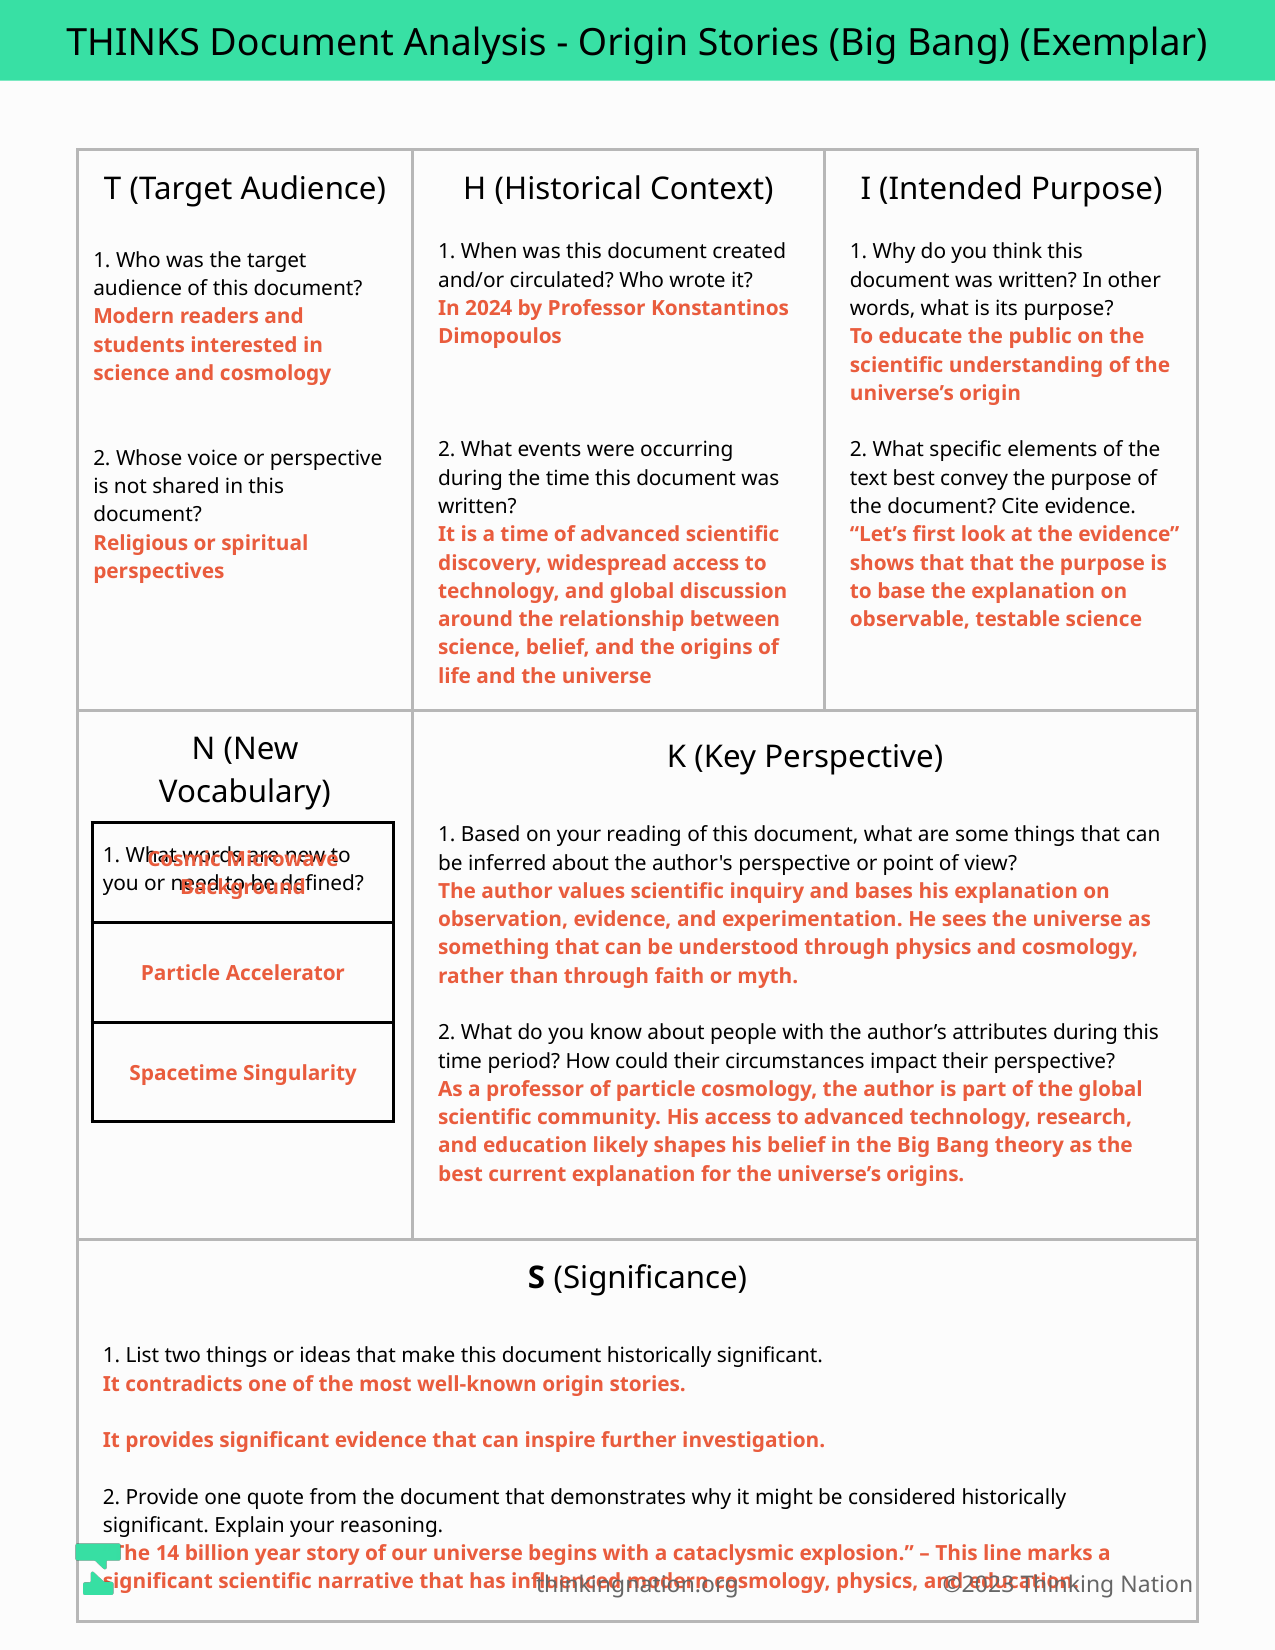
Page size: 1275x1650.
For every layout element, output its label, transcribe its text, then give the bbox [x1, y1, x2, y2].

table_cell K (Key Perspective) 1. Based on your reading of this document, what are some things that can be inferred about the author's perspective or point of view? The author values scientific inquiry and bases his explanation on observation, evidence, and experimentation. He sees the universe as something that can be understood through physics and cosmology, rather than through faith or myth. 2. What do you know about people with the author’s attributes during this time period? How could their circumstances impact their perspective? As a professor of particle cosmology, the author is part of the global scientific community. His access to advanced technology, research, and education likely shapes his belief in the Big Bang theory as the best current explanation for the universe’s origins. [414, 712, 1196, 1238]
table_header T (Target Audience) 1. Who was the target audience of this document? Modern readers and students interested in science and cosmology 2. Whose voice or perspective is not shared in this document? Religious or spiritual perspectives [79, 151, 411, 709]
table_header Cosmic Microwave Background [94, 824, 392, 921]
text_box thinkingnation.org [486, 1553, 789, 1605]
table_cell Spacetime Singularity [94, 1024, 392, 1120]
table_cell S (Significance) 1. List two things or ideas that make this document historically significant. It contradicts one of the most well-known origin stories. It provides significant evidence that can inspire further investigation. 2. Provide one quote from the document that demonstrates why it might be considered historically significant. Explain your reasoning. “The 14 billion year story of our universe begins with a cataclysmic explosion.” – This line marks a significant scientific narrative that has influenced modern cosmology, physics, and education. [79, 1241, 1196, 1620]
text_box ©2023 Thinking Nation [907, 1553, 1210, 1605]
table_header I (Intended Purpose) 1. Why do you think this document was written? In other words, what is its purpose? To educate the public on the scientific understanding of the universe’s origin 2. What specific elements of the text best convey the purpose of the document? Cite evidence. “Let’s first look at the evidence” shows that that the purpose is to base the explanation on observable, testable science [826, 151, 1196, 709]
table_header H (Historical Context) 1. When was this document created and/or circulated? Who wrote it? In 2024 by Professor Konstantinos Dimopoulos 2. What events were occurring during the time this document was written? It is a time of advanced scientific discovery, widespread access to technology, and global discussion around the relationship between science, belief, and the origins of life and the universe [414, 151, 823, 709]
table_cell Particle Accelerator [94, 924, 392, 1021]
picture [62, 1533, 134, 1605]
text_box THINKS Document Analysis - Origin Stories (Big Bang) (Exemplar) [0, 0, 1275, 81]
table_cell N (New Vocabulary) 1. What words are new to you or need to be defined? [79, 712, 411, 1238]
